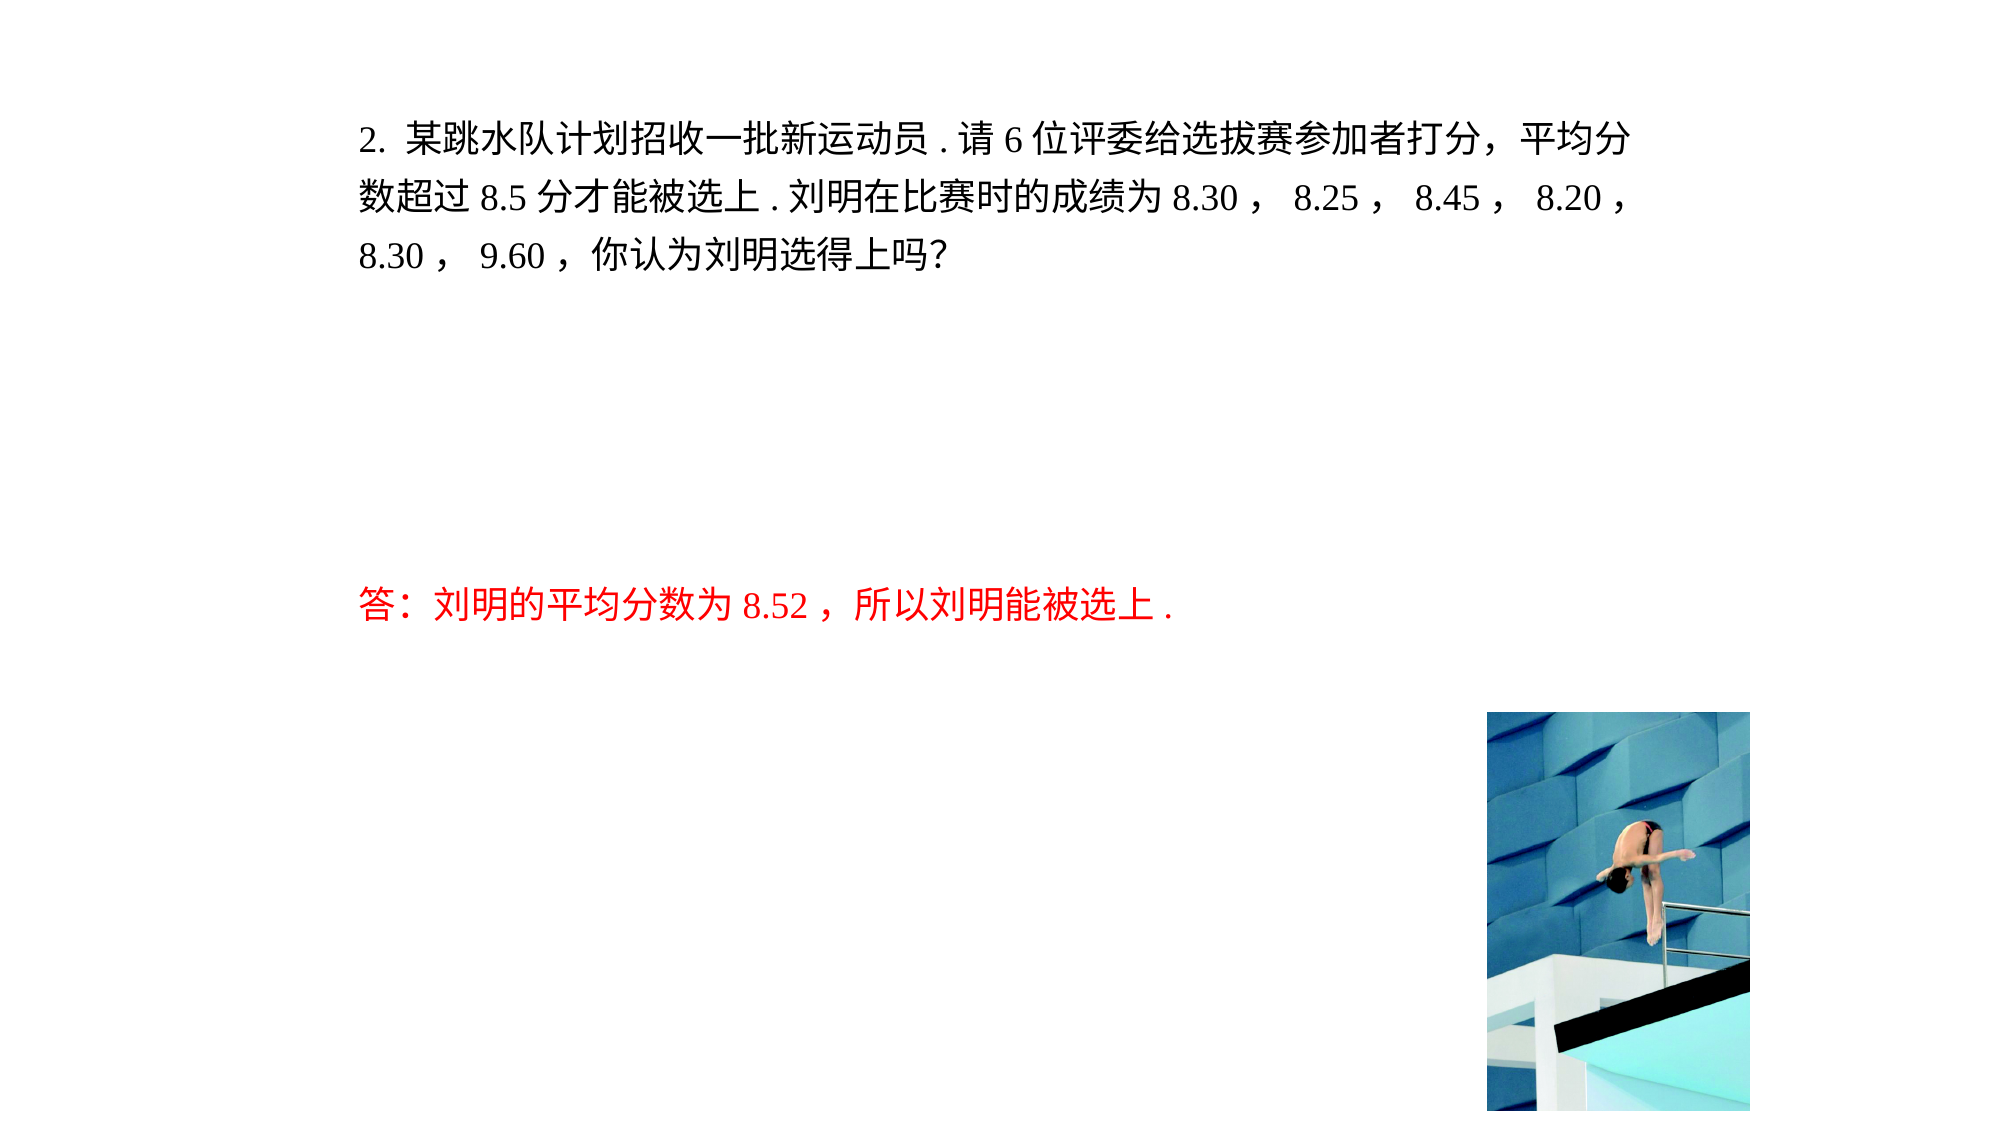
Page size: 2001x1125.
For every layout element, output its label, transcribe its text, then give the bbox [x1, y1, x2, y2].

picture [1487, 712, 1750, 1111]
text_box 答：刘明的平均分数为8.52，所以刘明能被选上. [343, 574, 1411, 634]
text_box 2. 某跳水队计划招收一批新运动员.请6位评委给选拔赛参加者打分，平均分数超过8.5分才能被选上.刘明在比赛时的成绩为8.30，8.25，8.45，8.20，8.30，9.60，你认为刘明选得上吗？ [343, 93, 1667, 284]
